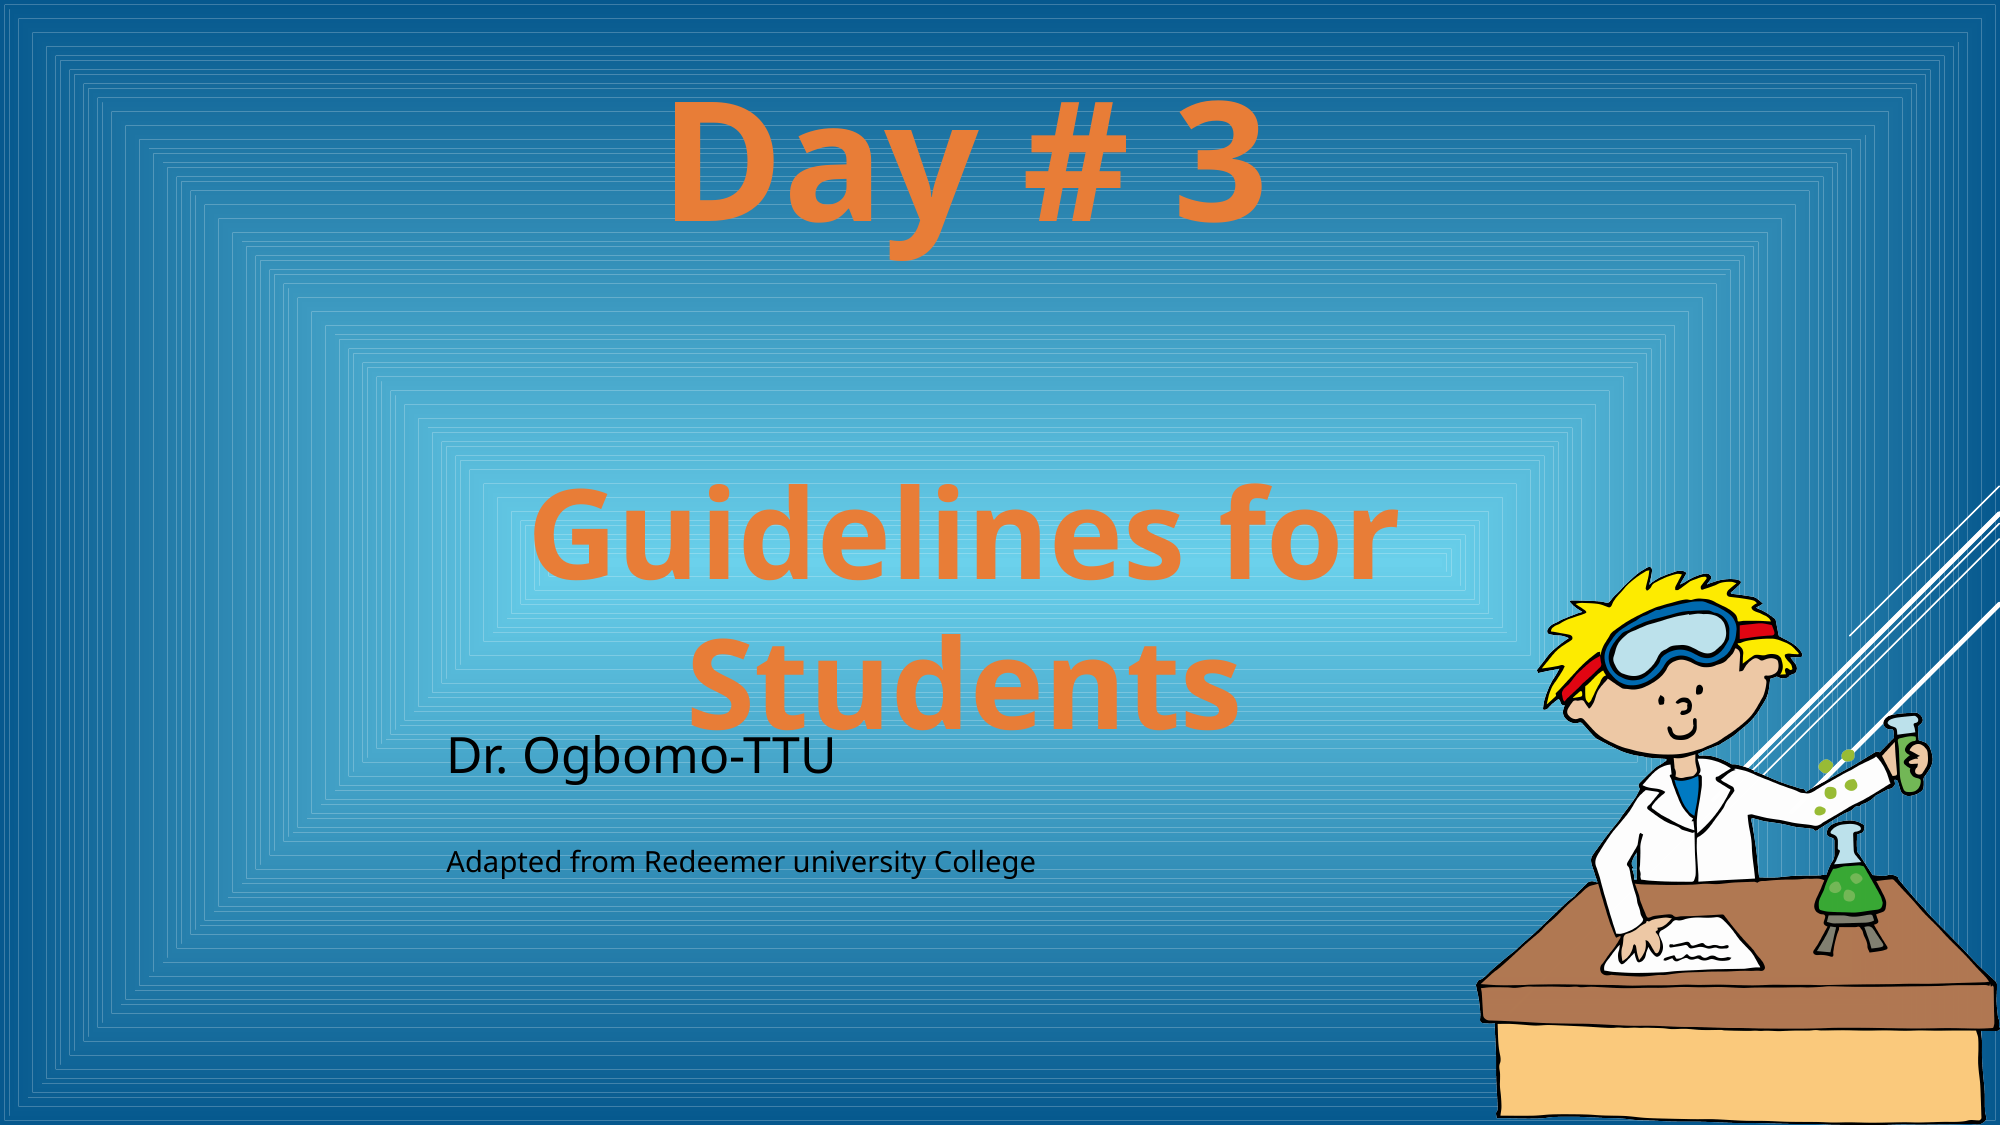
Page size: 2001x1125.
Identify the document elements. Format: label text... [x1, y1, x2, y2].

picture [1475, 566, 2000, 1125]
text_box Dr. Ogbomo-TTU Adapted from Redeemer university College [431, 715, 1432, 886]
text_box Day # 3 Guidelines for Students [220, 46, 1709, 762]
